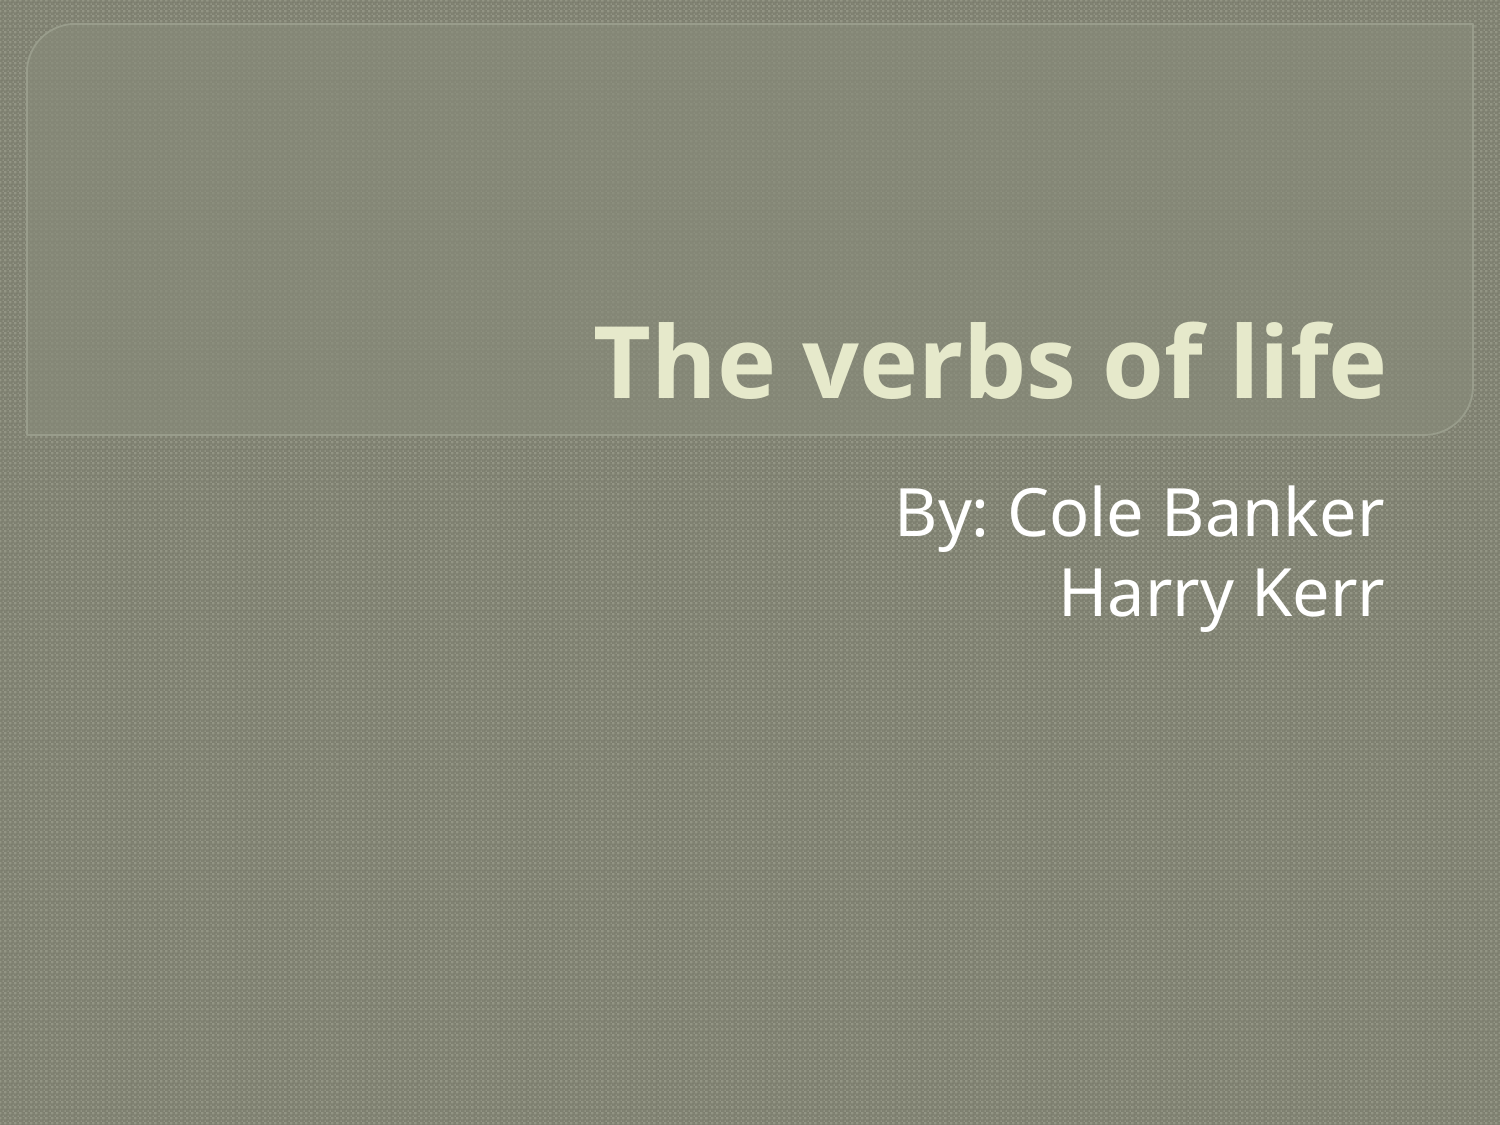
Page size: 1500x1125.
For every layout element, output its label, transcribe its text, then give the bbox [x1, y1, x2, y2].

subtitle By: Cole Banker Harry Kerr [349, 462, 1427, 751]
title The verbs of life [76, 63, 1427, 426]
